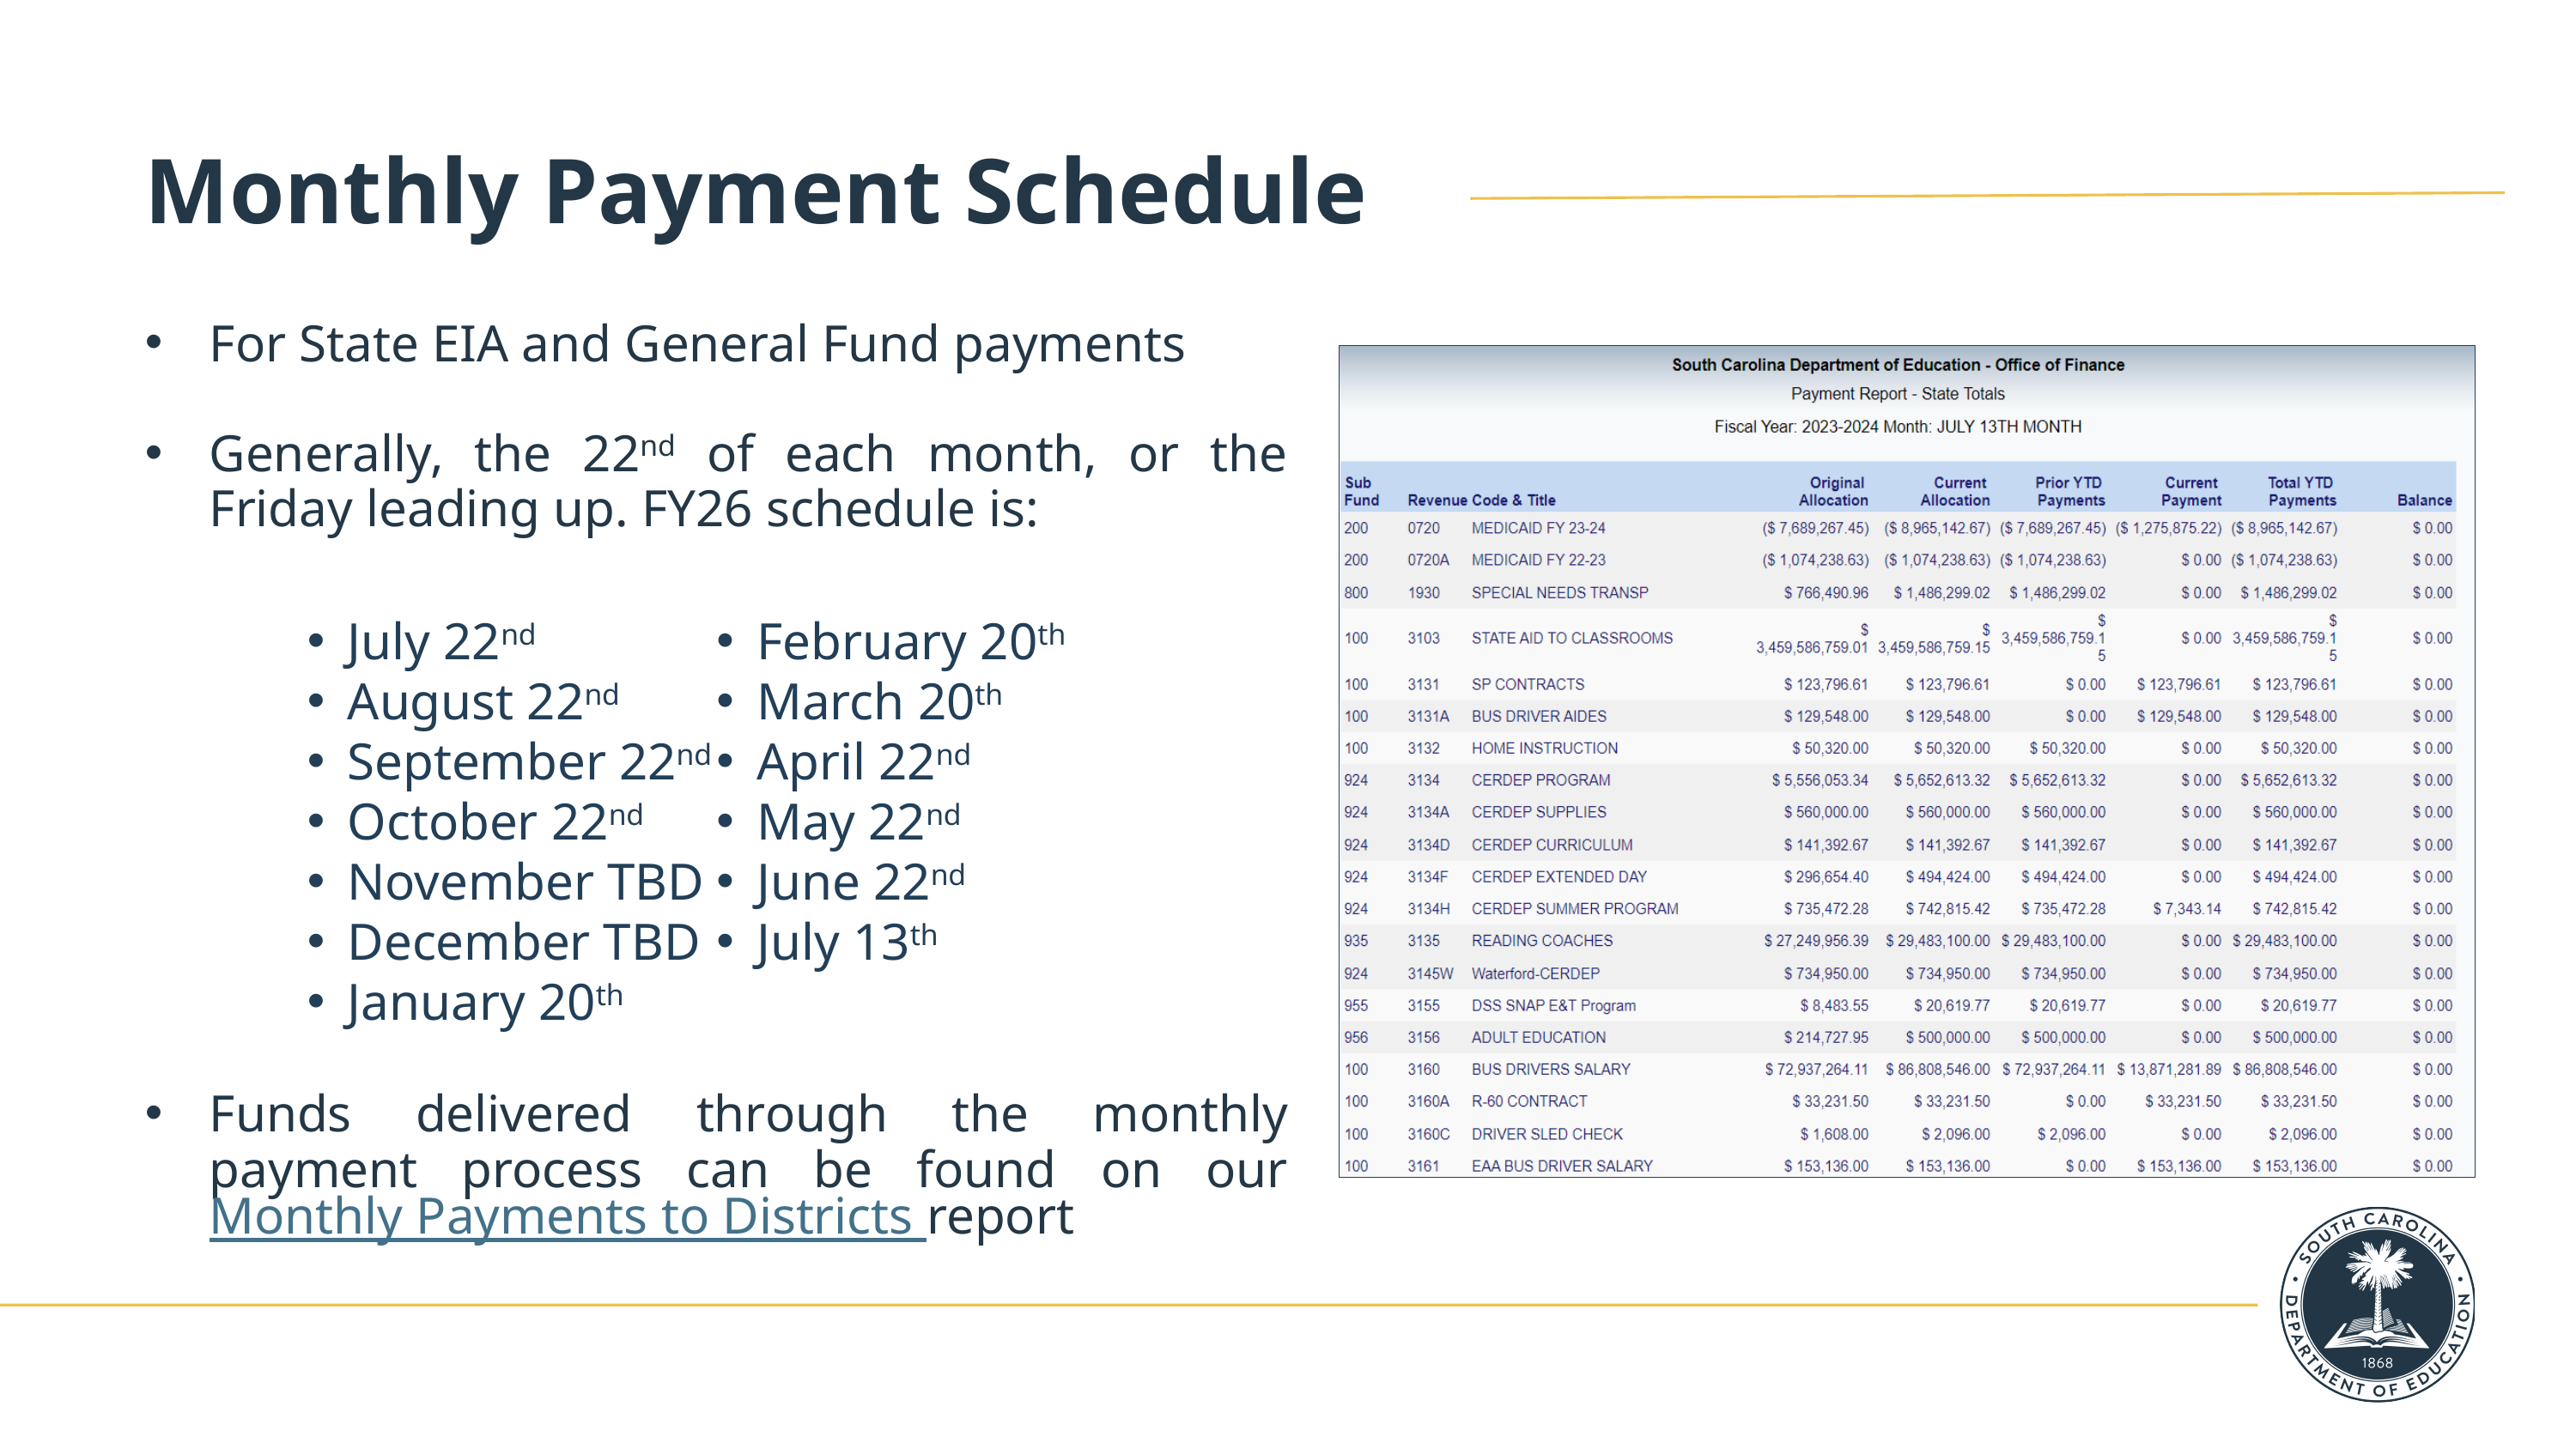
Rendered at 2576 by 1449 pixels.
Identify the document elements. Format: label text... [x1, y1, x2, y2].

text_box [2280, 1207, 2476, 1403]
text_box July 22nd August 22nd September 22nd October 22nd November TBD December TBD January 20th February 20th March 20th April 22nd May 22nd June 22nd July 13th [295, 603, 1139, 1080]
picture [1339, 345, 2476, 1179]
title Monthly Payment Schedule [144, 151, 2534, 394]
text_box For State EIA and General Fund payments Generally, the 22nd of each month, or the Friday leading up. FY26 schedule is: Funds delivered through the monthly payment process can be found on our Monthly Payments to Districts report [144, 316, 1289, 1252]
